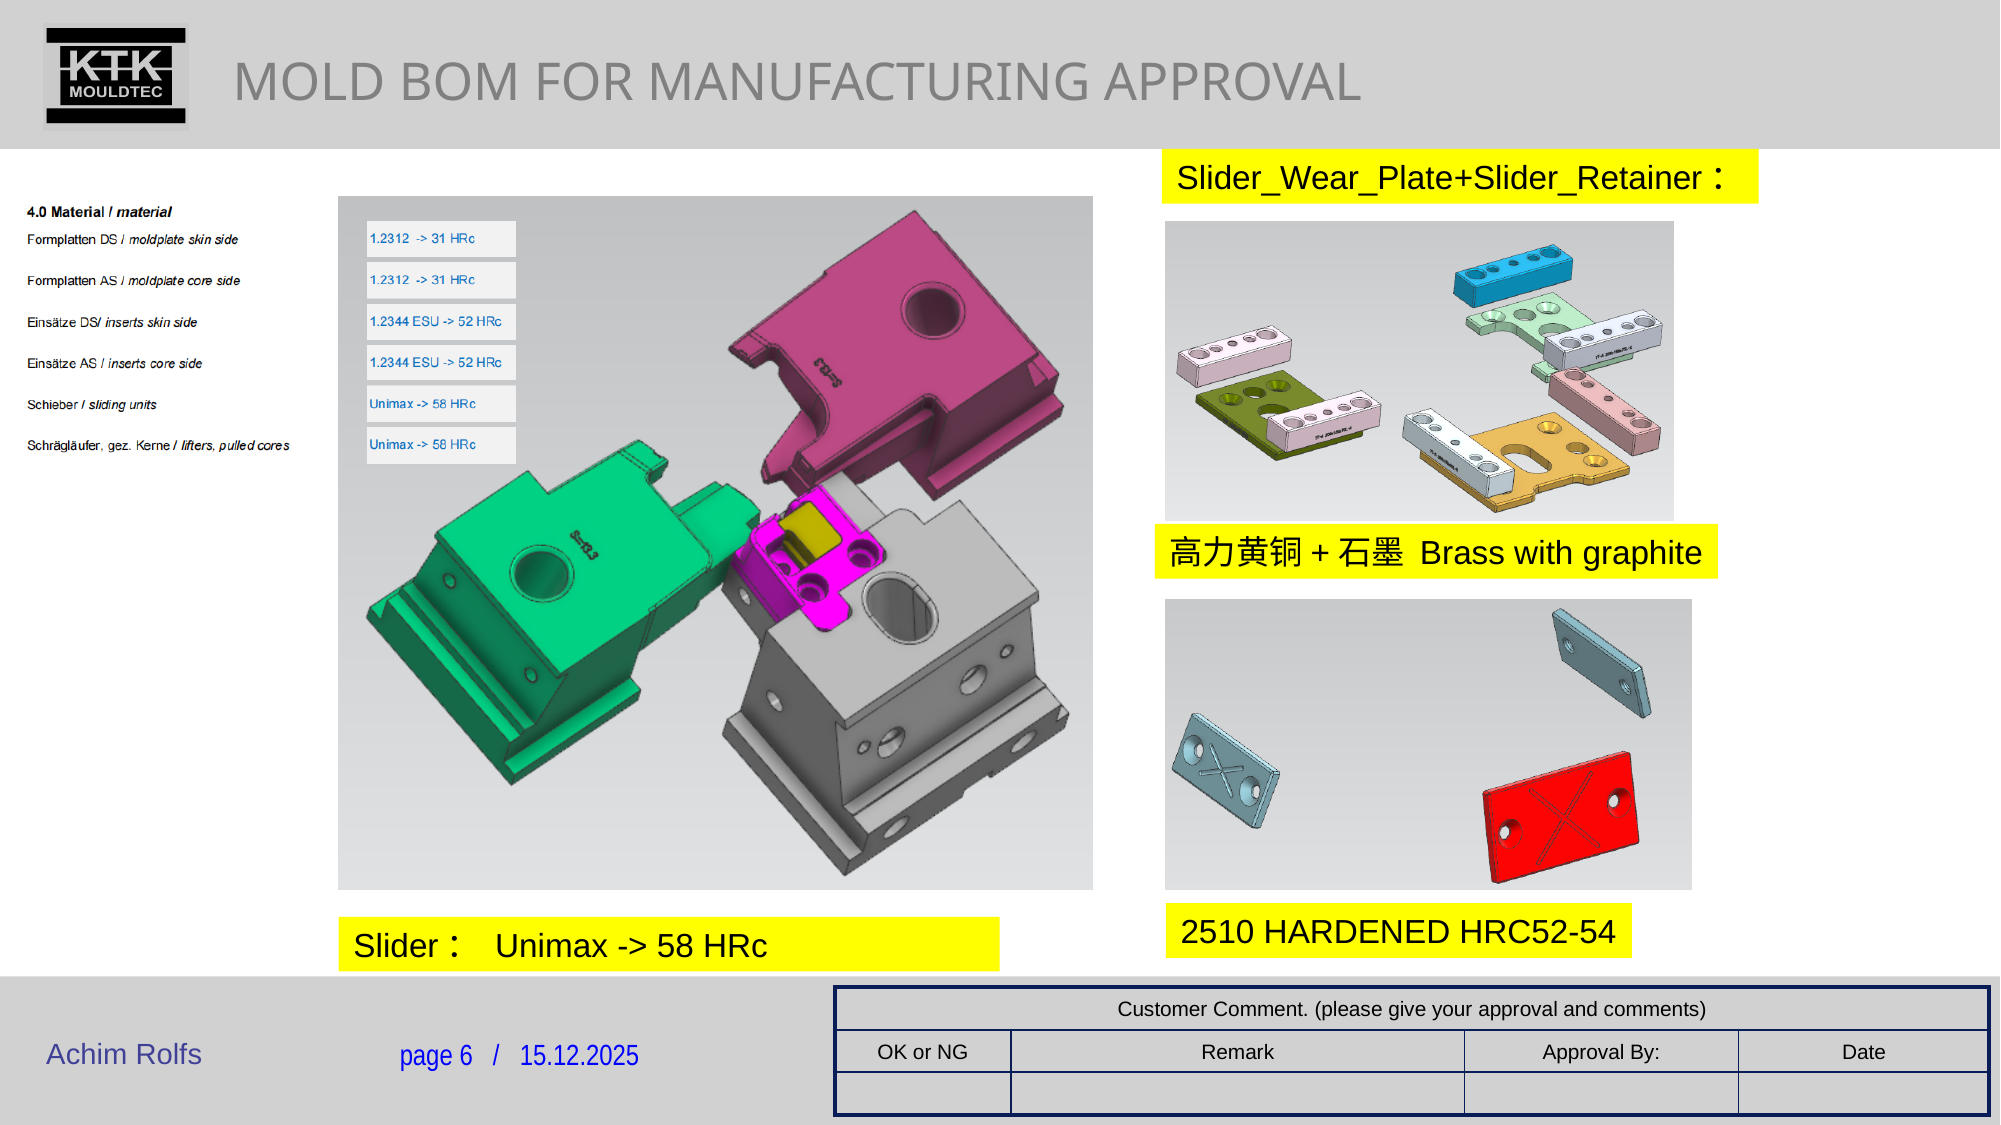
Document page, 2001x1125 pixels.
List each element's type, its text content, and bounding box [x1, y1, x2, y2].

picture [1165, 221, 1674, 521]
picture [1165, 598, 1692, 891]
text_box 2510 HARDENED HRC52-54 [1165, 903, 1632, 958]
text_box Slider： Unimax -> 58 HRc [338, 916, 1000, 972]
picture [12, 195, 1093, 891]
text_box page 6 / 15.12.2025 [370, 1011, 670, 1066]
text_box Slider_Wear_Plate+Slider_Retainer： [1161, 148, 1759, 204]
text_box 高力黄铜+石墨 Brass with graphite [1154, 523, 1718, 579]
